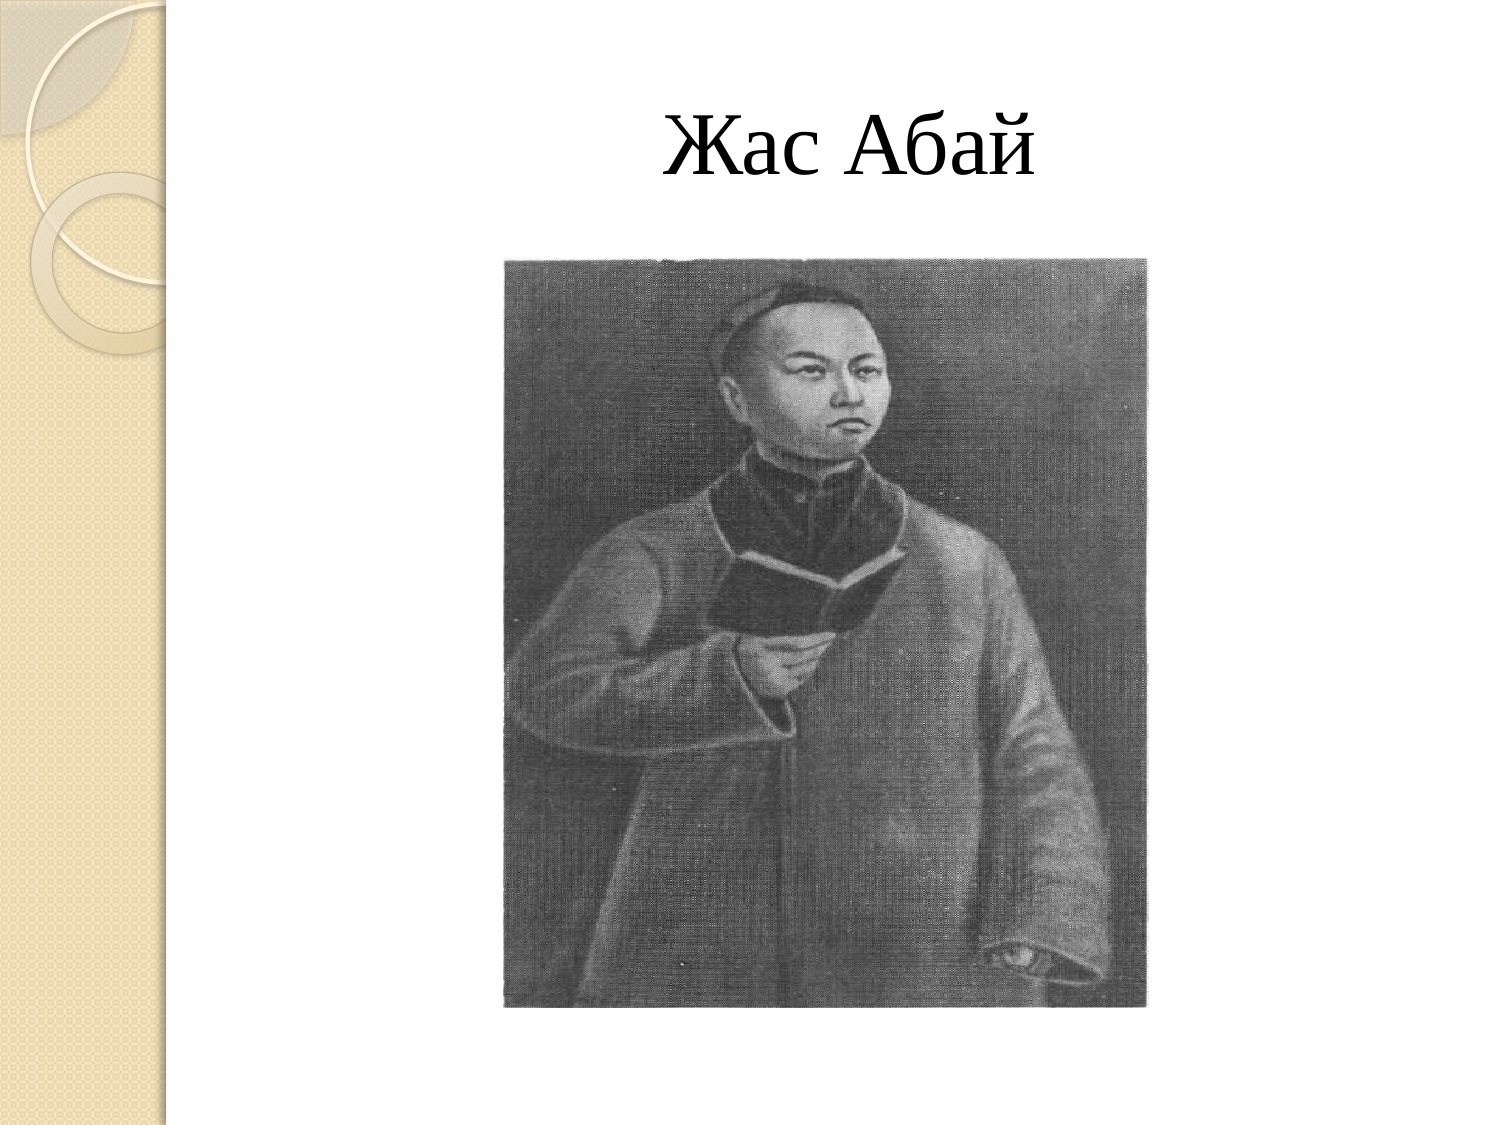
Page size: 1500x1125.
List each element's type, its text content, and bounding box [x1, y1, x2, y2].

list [503, 257, 1149, 1008]
title Жас Абай [235, 45, 1466, 233]
